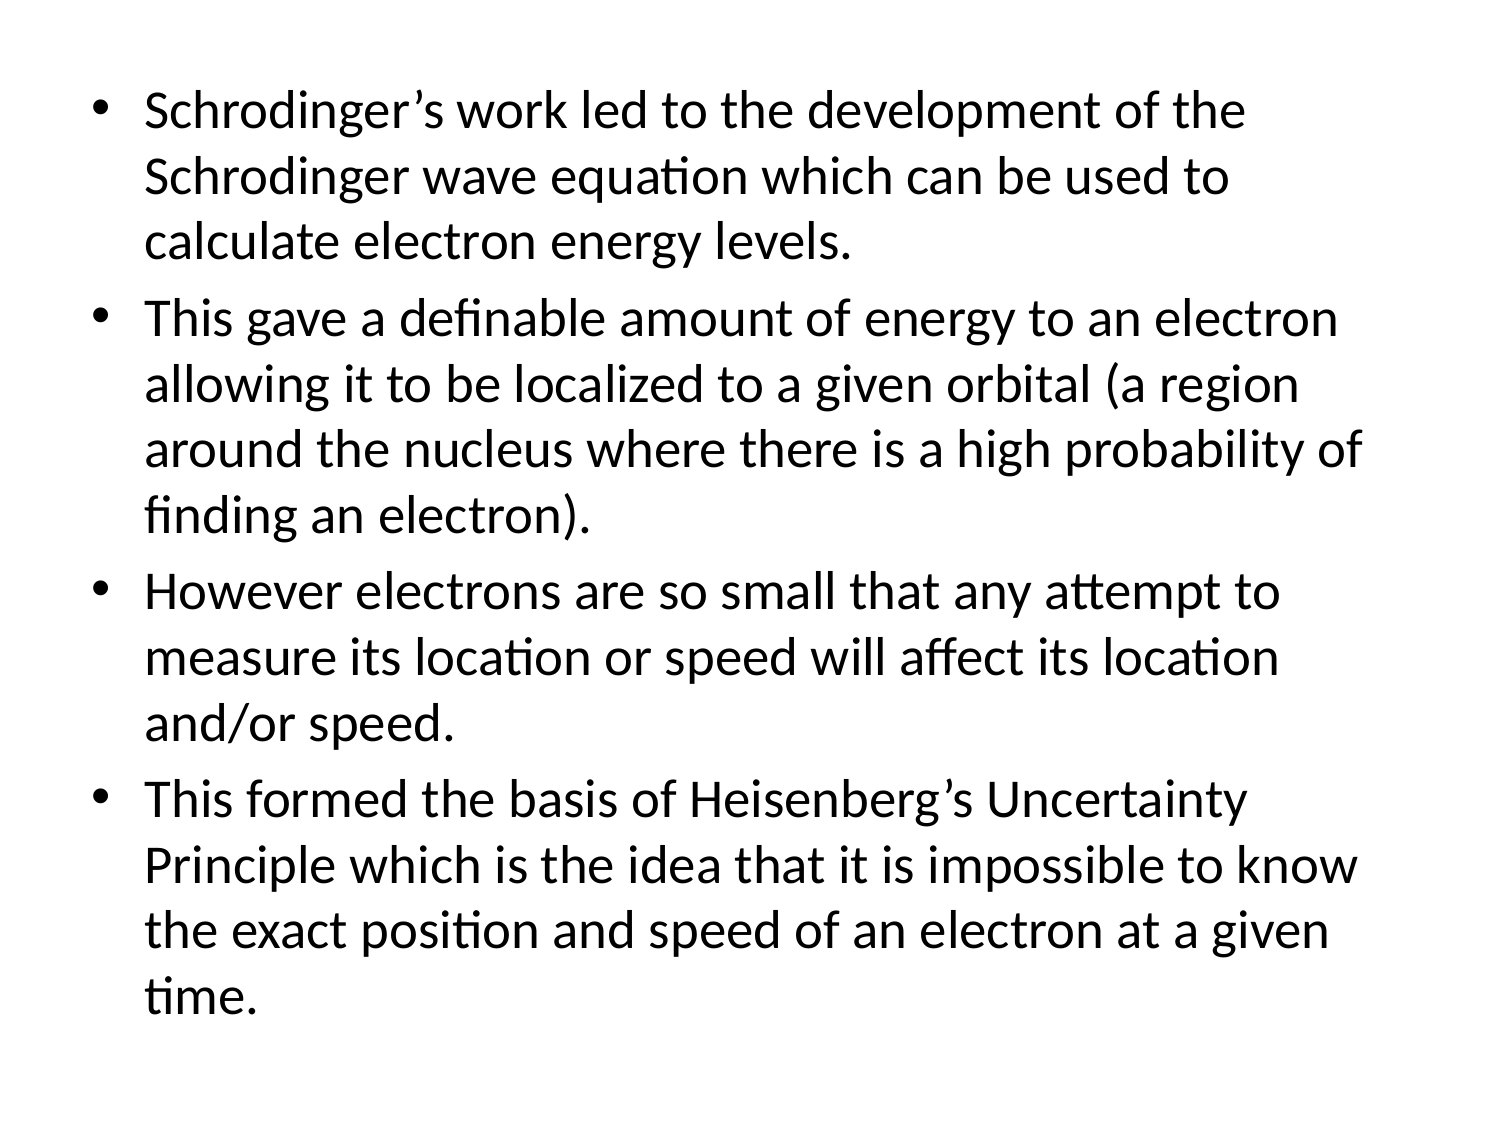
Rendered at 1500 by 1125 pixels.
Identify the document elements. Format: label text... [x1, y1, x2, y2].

list Schrodinger’s work led to the development of the Schrodinger wave equation which can be used to calculate electron energy levels. This gave a definable amount of energy to an electron allowing it to be localized to a given orbital (a region around the nucleus where there is a high probability of finding an electron). However electrons are so small that any attempt to measure its location or speed will affect its location and/or speed. This formed the basis of Heisenberg’s Uncertainty Principle which is the idea that it is impossible to know the exact position and speed of an electron at a given time. [76, 66, 1428, 1036]
